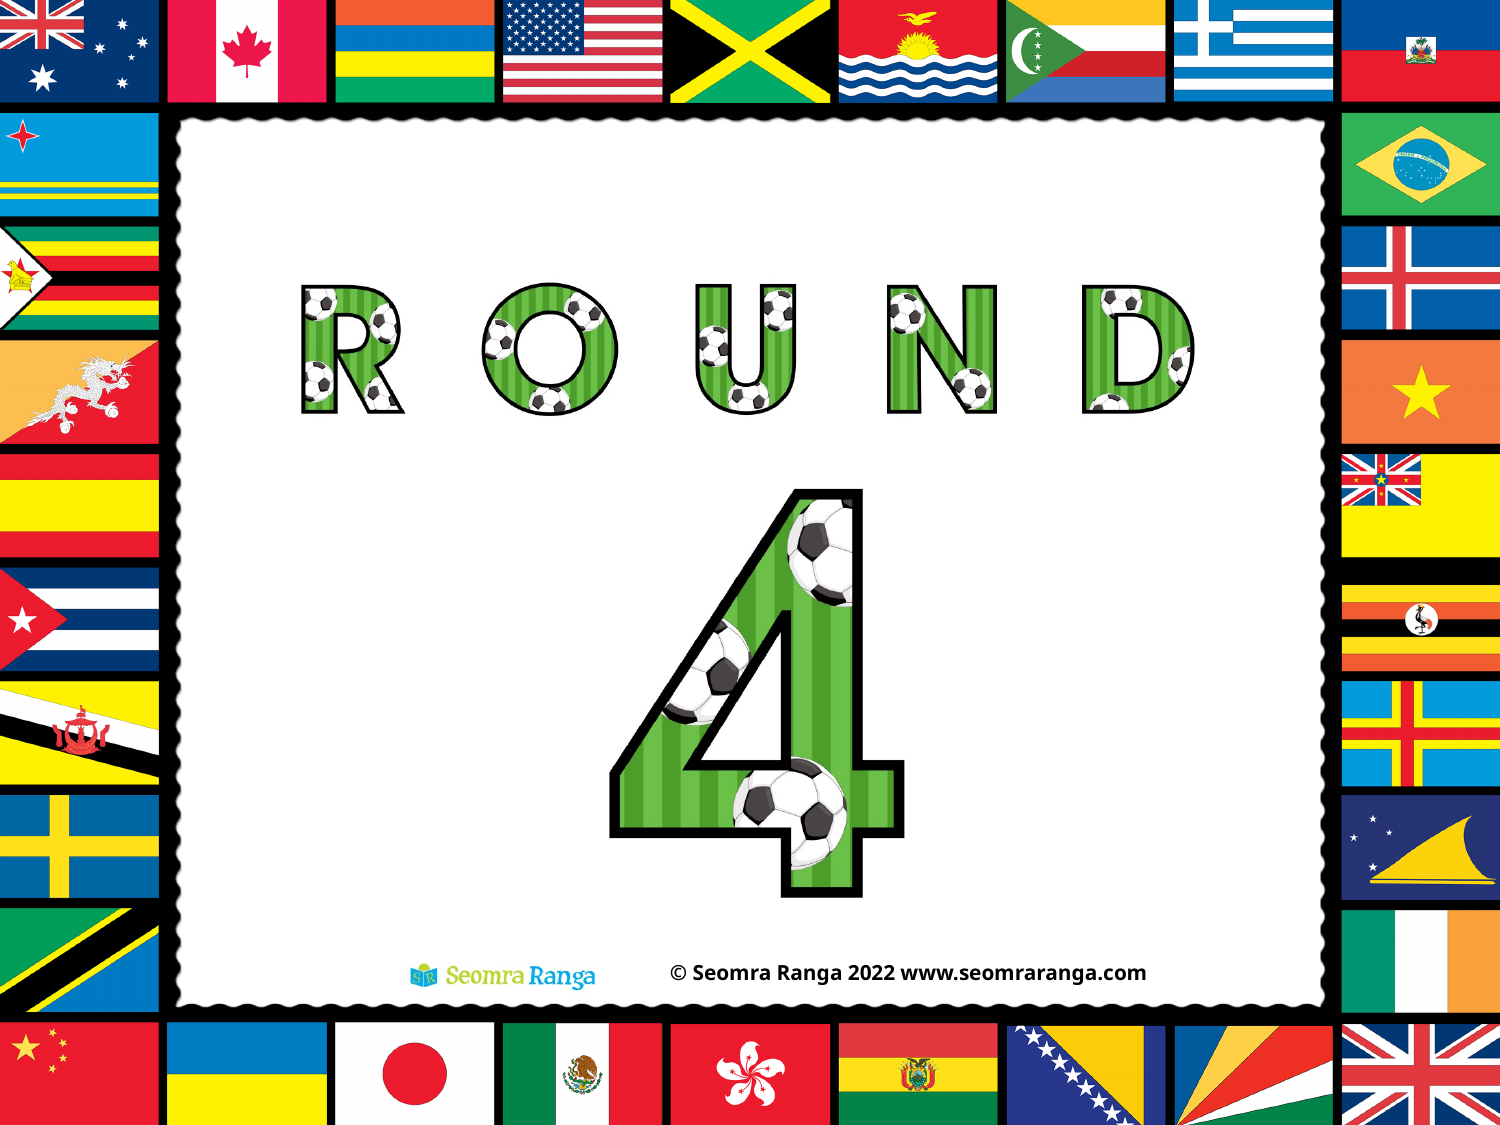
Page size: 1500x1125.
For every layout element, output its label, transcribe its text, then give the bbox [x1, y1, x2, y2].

text_box © Seomra Ranga 2022 www.seomraranga.com [631, 952, 1187, 993]
picture [10, 122, 36, 150]
picture [0, 0, 1500, 1125]
